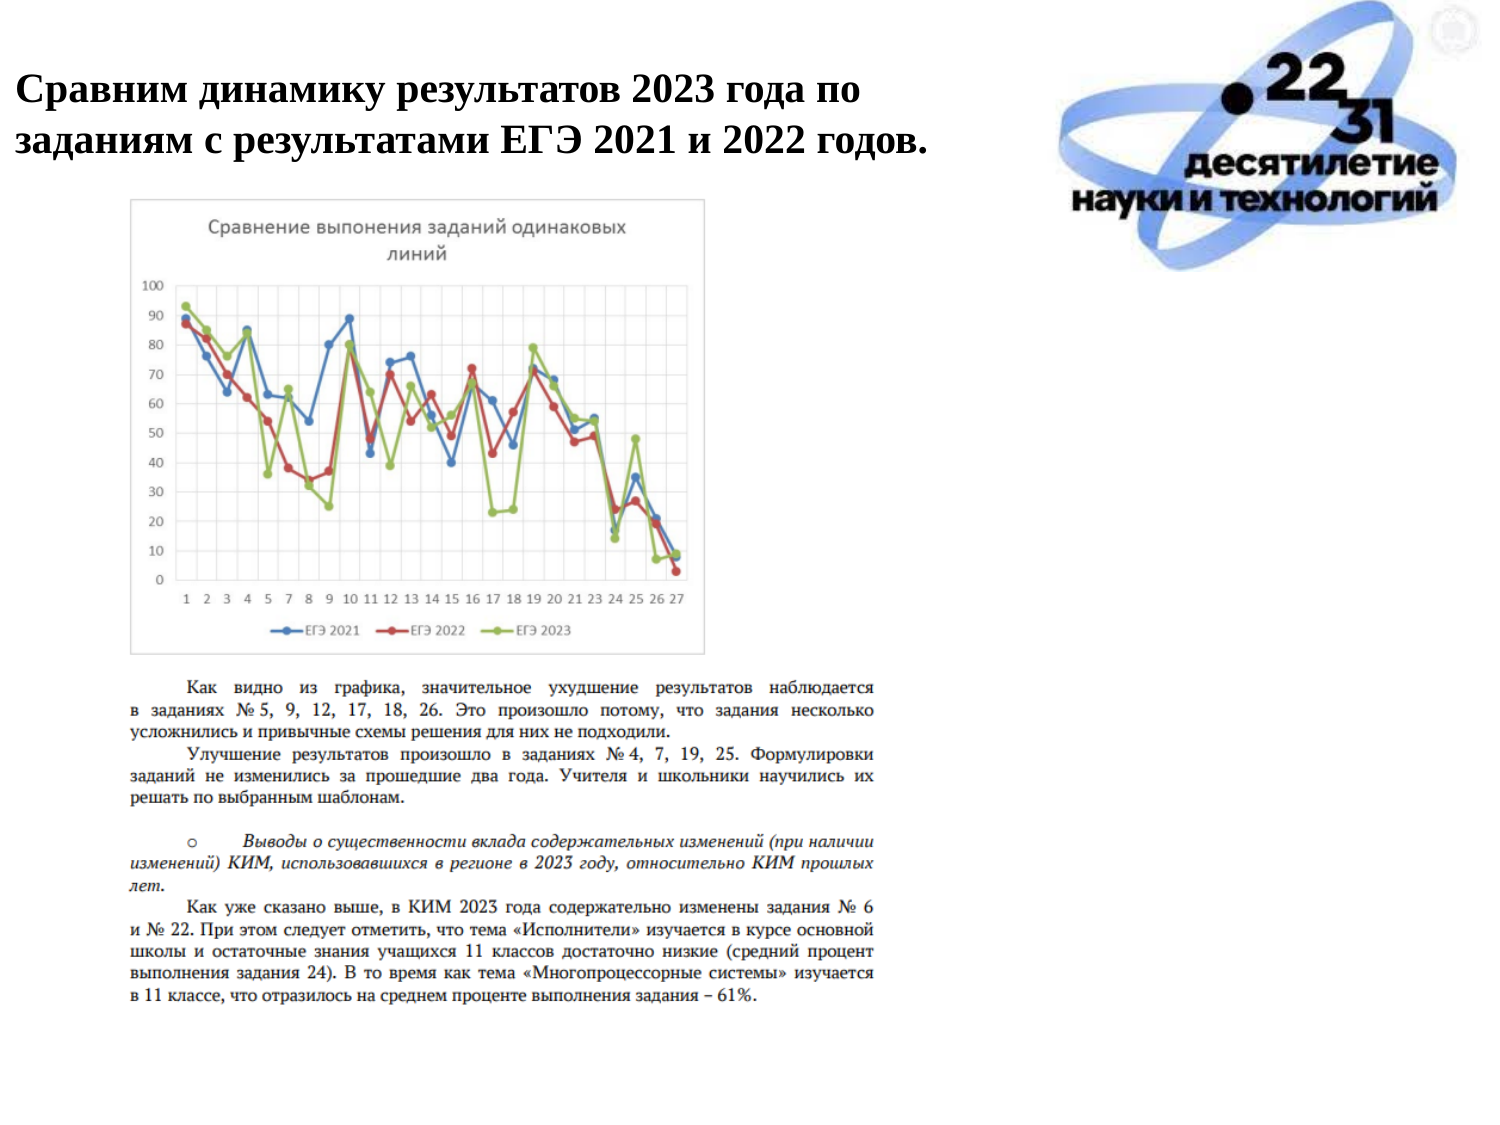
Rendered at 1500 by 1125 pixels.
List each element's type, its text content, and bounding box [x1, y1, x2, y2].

picture [1031, 0, 1485, 273]
title Сравним динамику результатов 2023 года по заданиям с результатами ЕГЭ 2021 и 2022 годов. [0, 35, 1025, 188]
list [105, 163, 891, 1028]
